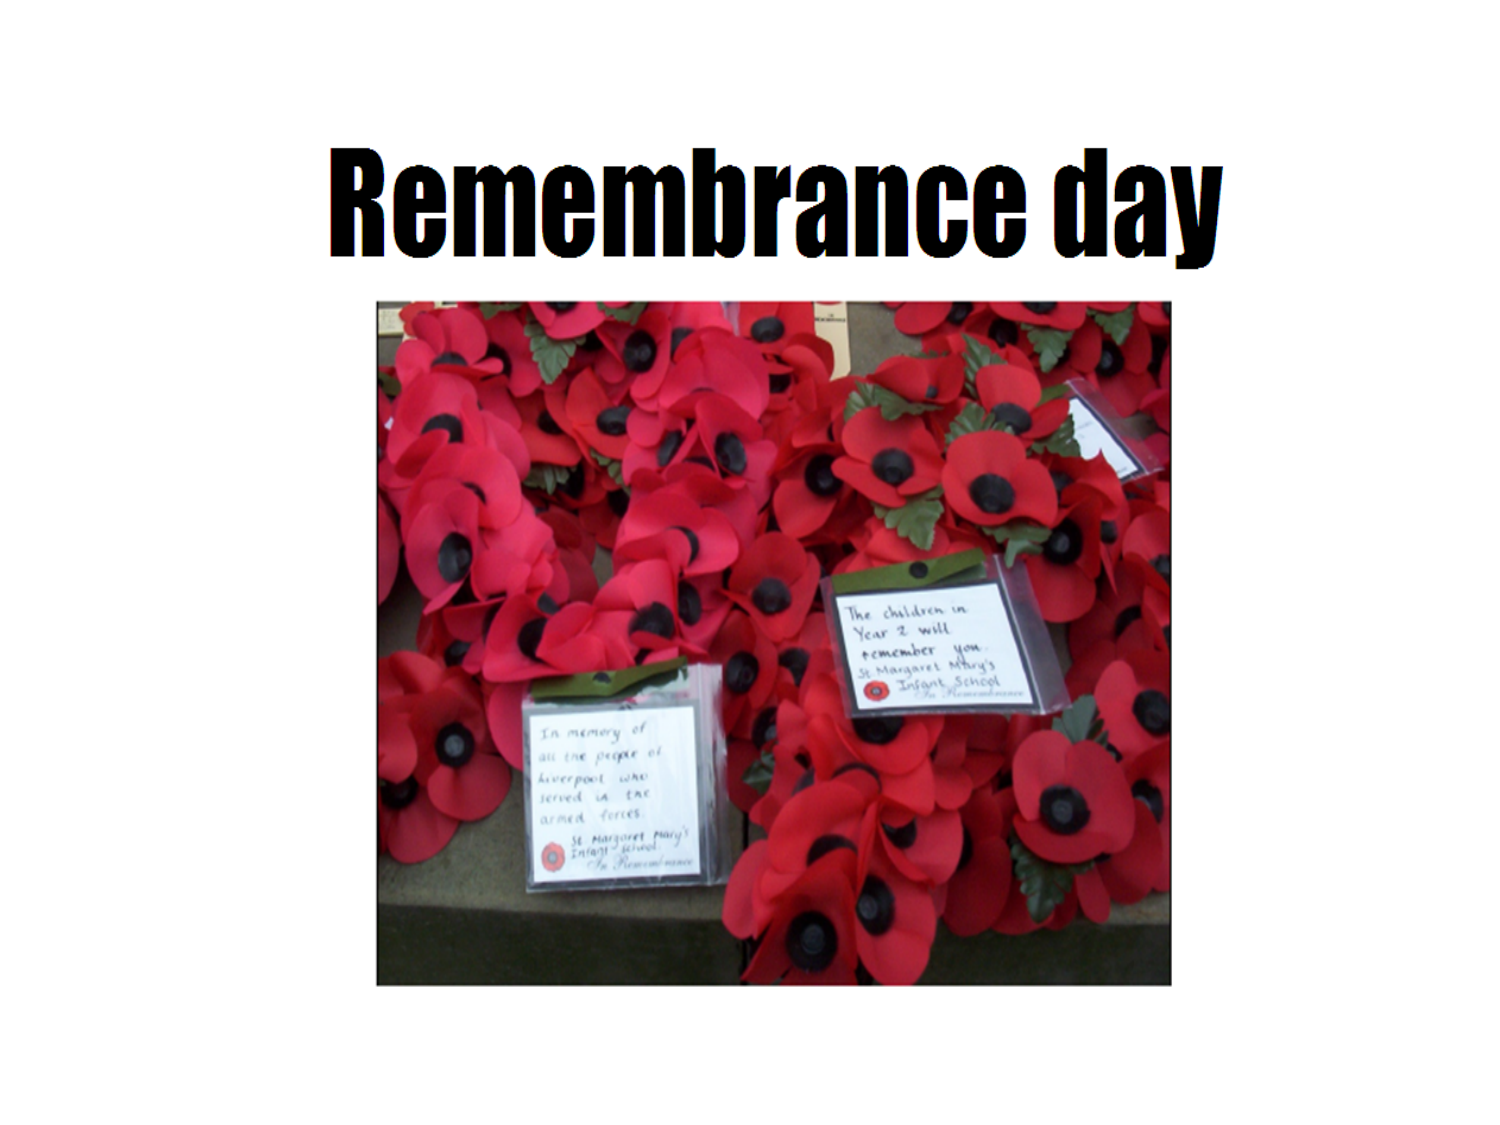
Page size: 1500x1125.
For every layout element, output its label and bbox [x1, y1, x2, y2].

picture [2, 62, 1500, 1026]
